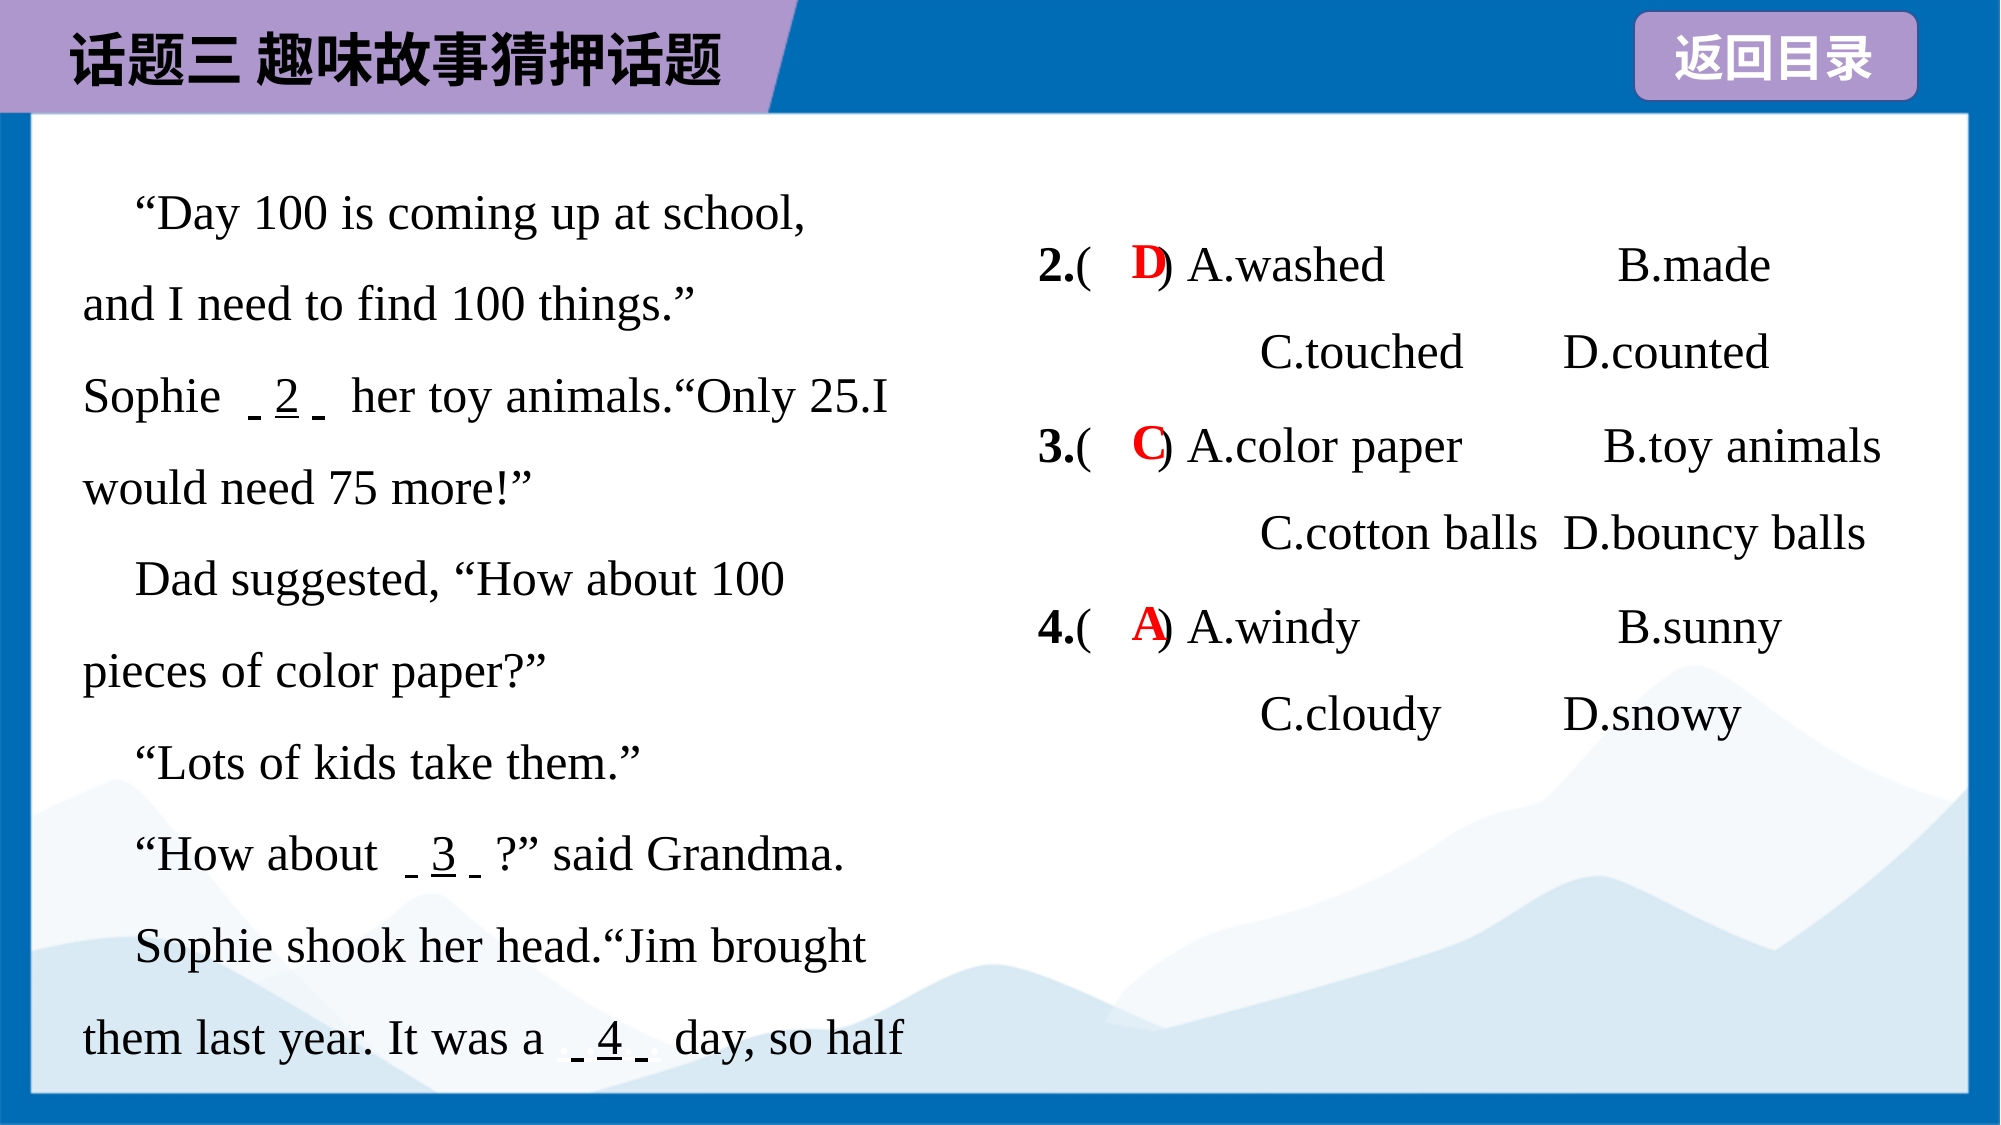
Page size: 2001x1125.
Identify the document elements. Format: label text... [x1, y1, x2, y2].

text_box “Day 100 is coming up at school, and I need to find 100 things.” Sophie . .2. . her toy animals.“Only 25.I would need 75 more!” Dad suggested, “How about 100 pieces of color paper?” “Lots of kids take them.” “How about . .3. .?” said Grandma. Sophie shook her head.“Jim brought them last year. It was a . .4. . day, so half [82, 147, 984, 1065]
text_box D [1113, 200, 1186, 280]
text_box C [1113, 382, 1186, 461]
text_box 4.( ) A.windy B.sunny C.cloudy D.snowy [1037, 561, 1956, 731]
text_box A [1113, 563, 1186, 642]
text_box 3.( ) A.color paper B.toy animals C.cotton balls D.bouncy balls [1037, 380, 1956, 550]
picture [0, 0, 2000, 1125]
text_box 2.( ) A.washed B.made C.touched D.counted [1037, 199, 1956, 369]
